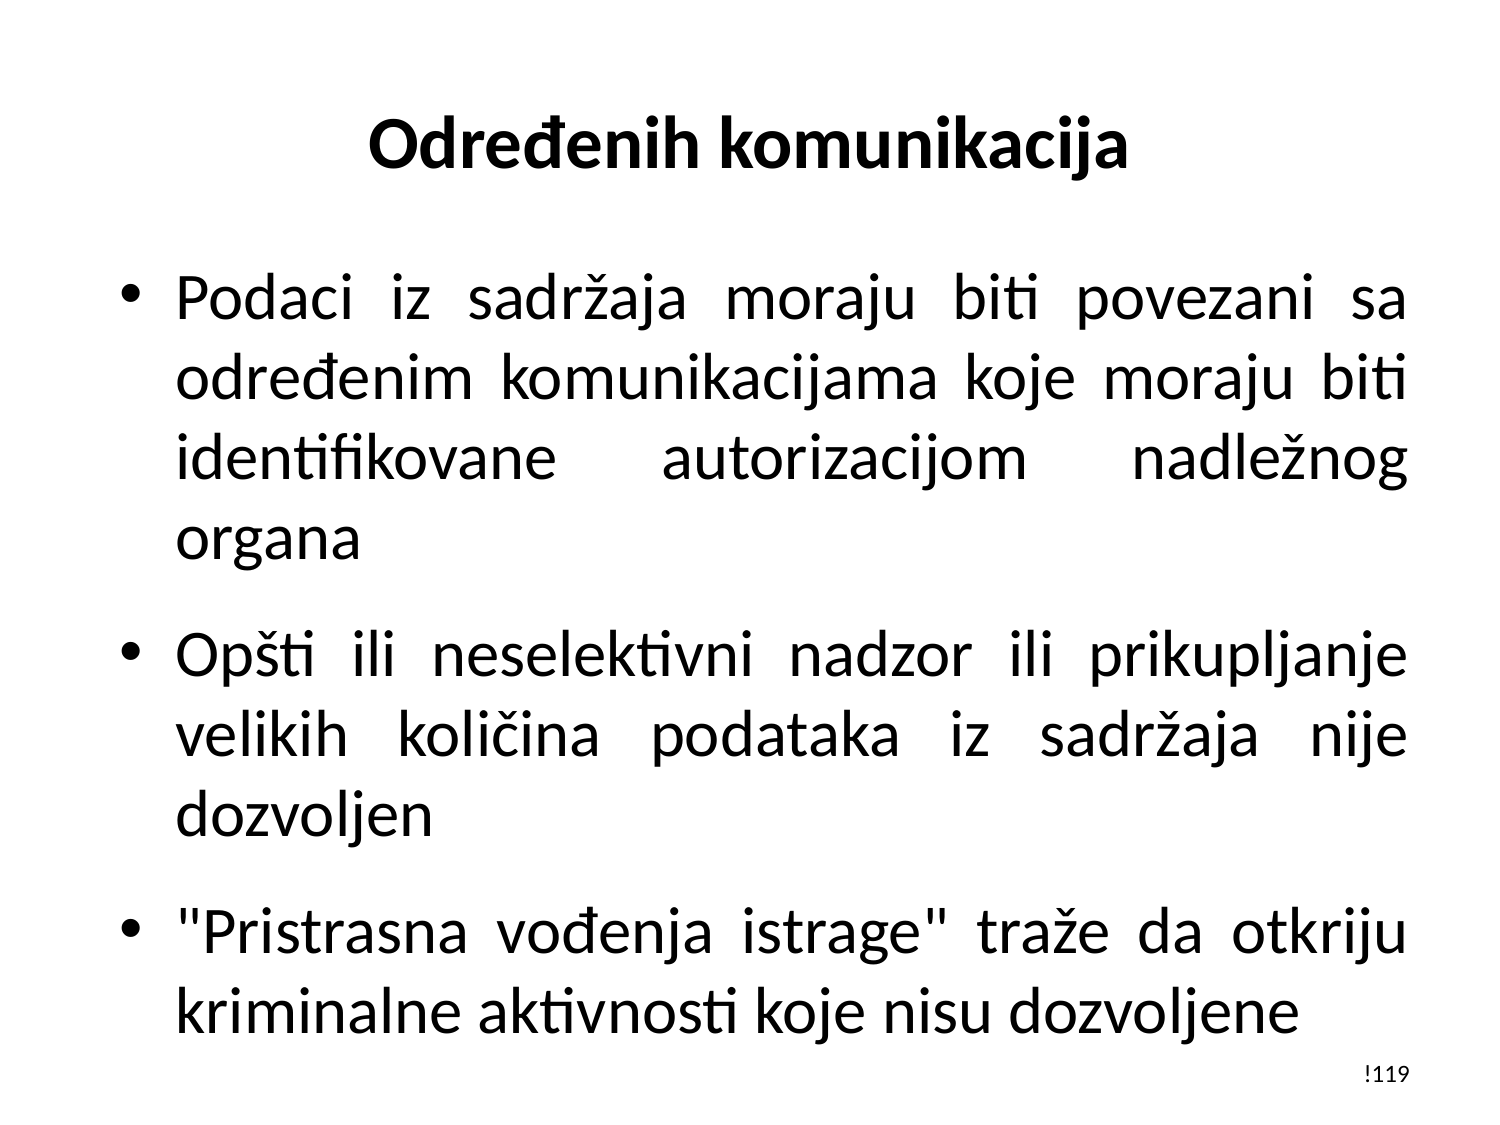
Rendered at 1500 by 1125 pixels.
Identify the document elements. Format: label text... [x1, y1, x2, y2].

slide_number !119 [1074, 1042, 1425, 1103]
list Podaci iz sadržaja moraju biti povezani sa određenim komunikacijama koje moraju biti identifikovane autorizacijom nadležnog organa Opšti ili neselektivni nadzor ili prikupljanje velikih količina podataka iz sadržaja nije dozvoljen "Pristrasna vođenja istrage" traže da otkriju kriminalne aktivnosti koje nisu dozvoljene [103, 244, 1426, 988]
title Određenih komunikacija [74, 44, 1426, 233]
